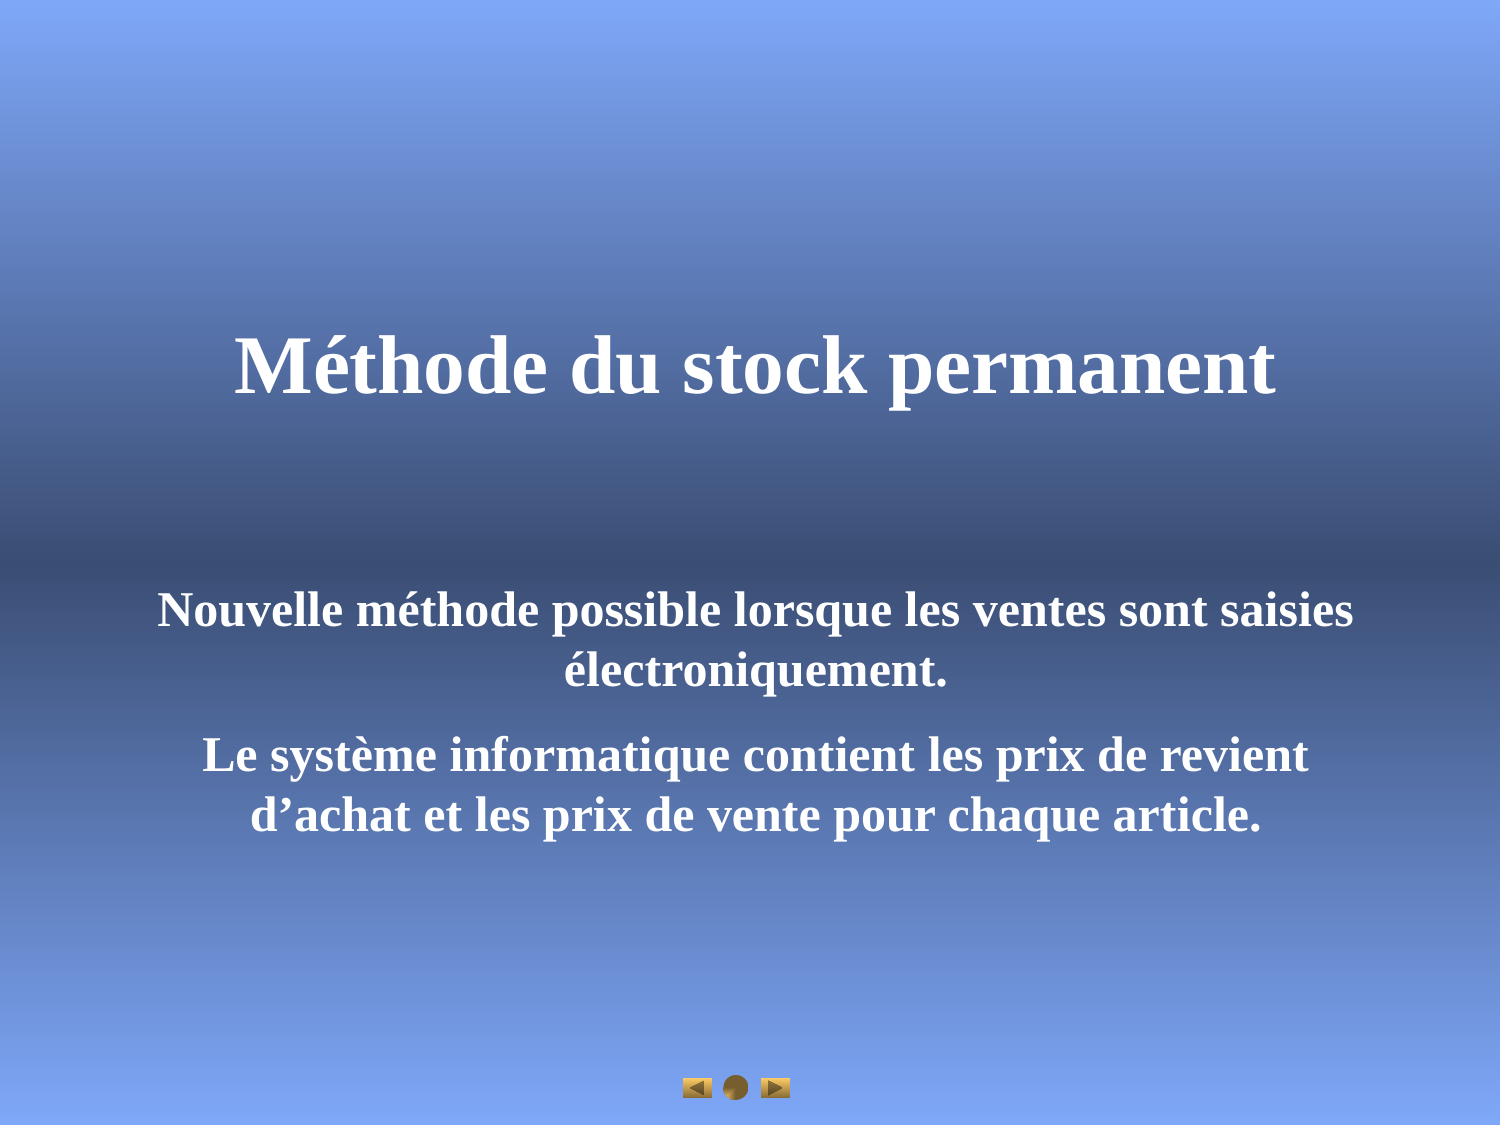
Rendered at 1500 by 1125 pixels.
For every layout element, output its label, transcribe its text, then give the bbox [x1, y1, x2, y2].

text_box Méthode du stock permanent Nouvelle méthode possible lorsque les ventes sont saisies électroniquement. Le système informatique contient les prix de revient d’achat et les prix de vente pour chaque article. [112, 302, 1400, 849]
